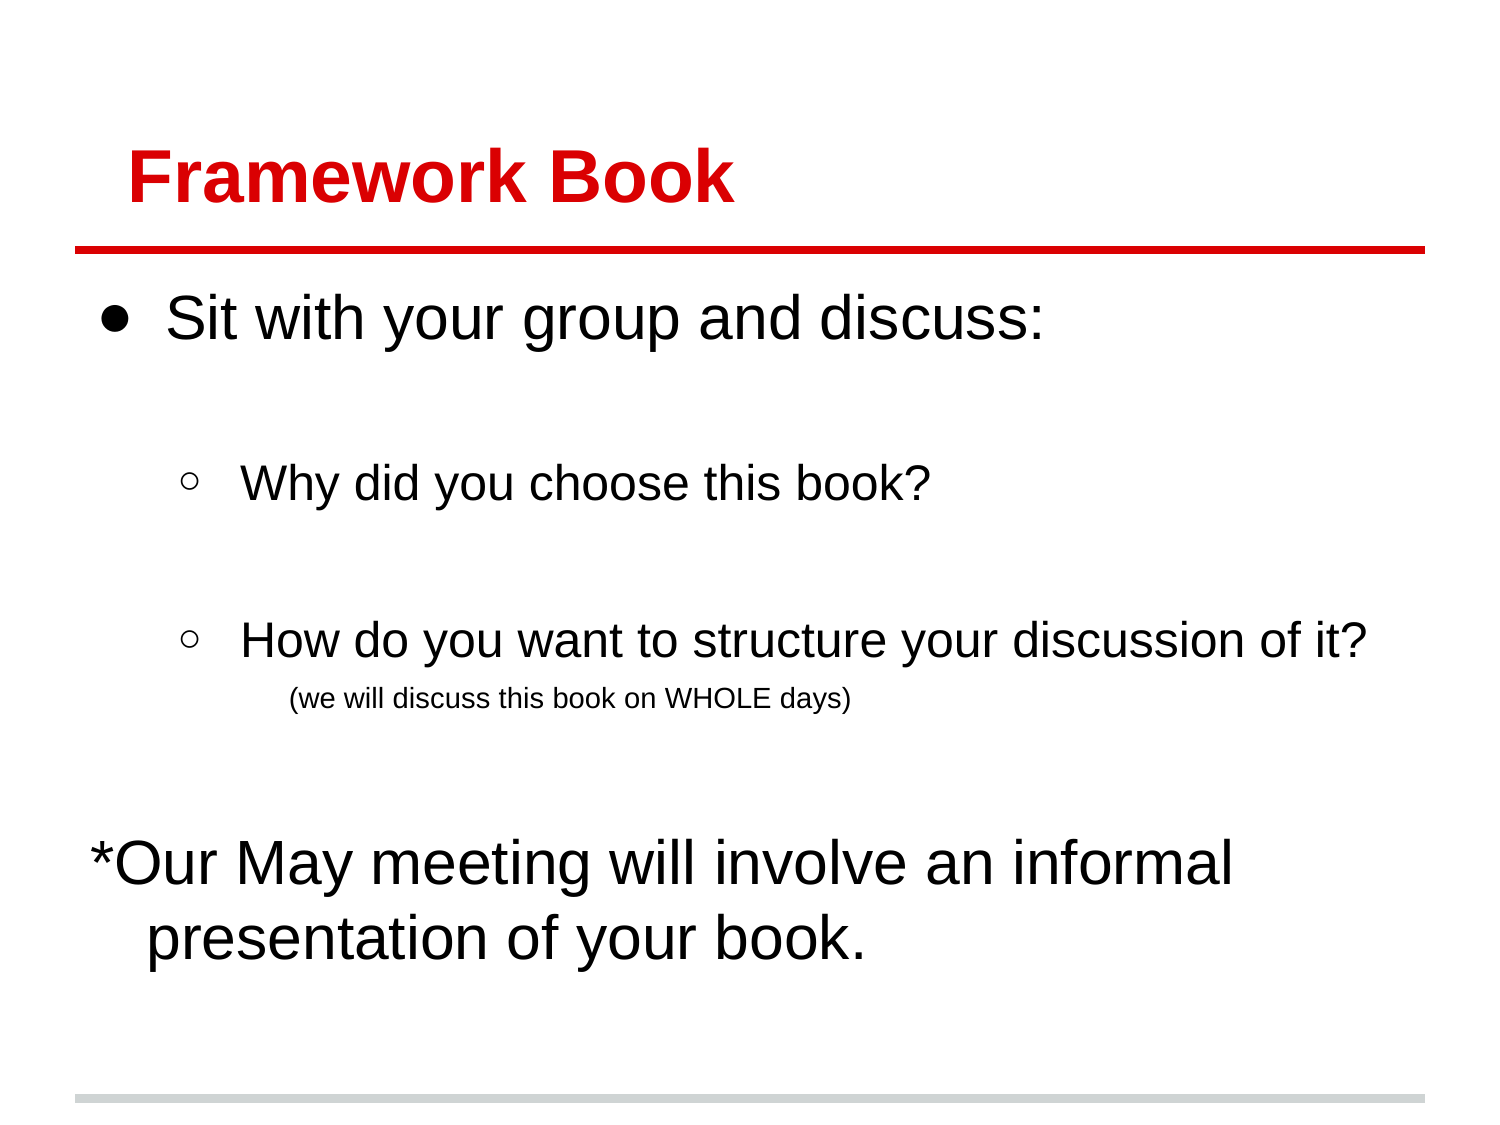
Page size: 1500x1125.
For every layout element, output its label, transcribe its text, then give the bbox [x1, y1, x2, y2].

list Sit with your group and discuss: Why did you choose this book? How do you want to structure your discussion of it? (we will discuss this book on WHOLE days) *Our May meeting will involve an informal presentation of your book. [75, 262, 1425, 1078]
title Framework Book [75, 45, 1425, 233]
